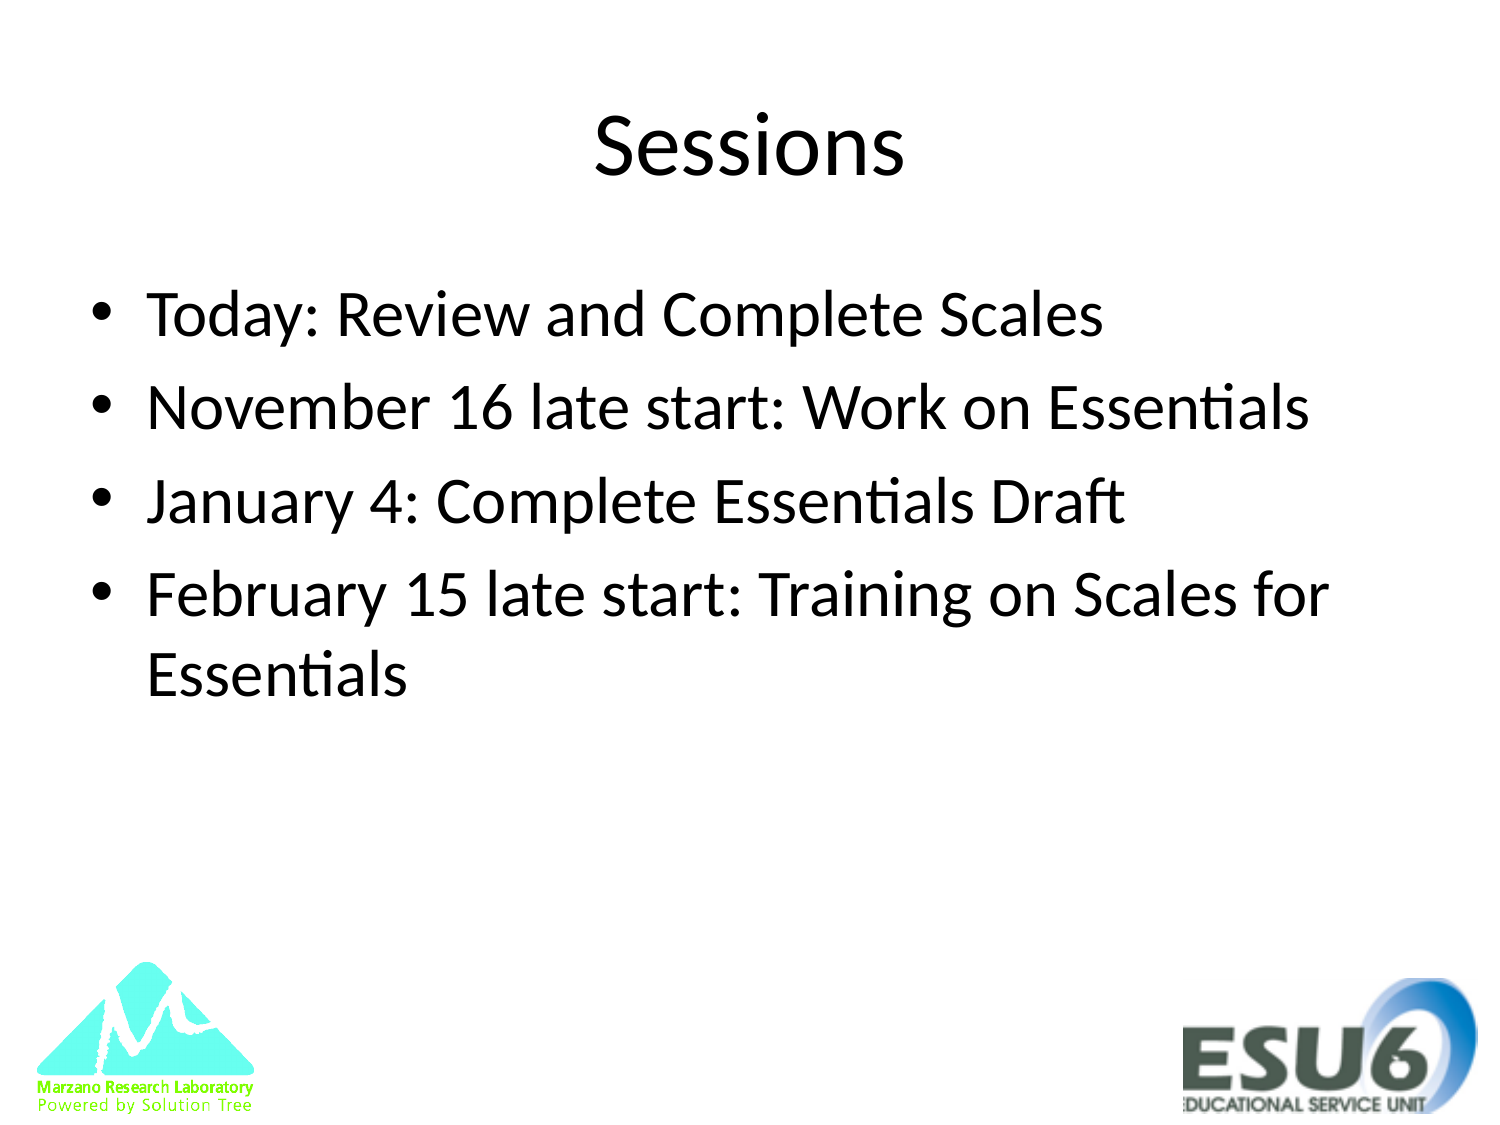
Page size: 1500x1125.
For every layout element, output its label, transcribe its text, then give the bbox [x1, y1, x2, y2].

list Today: Review and Complete Scales November 16 late start: Work on Essentials January 4: Complete Essentials Draft February 15 late start: Training on Scales for Essentials [75, 262, 1425, 1005]
picture [37, 962, 254, 1114]
picture [1183, 978, 1478, 1114]
title Sessions [75, 45, 1425, 233]
